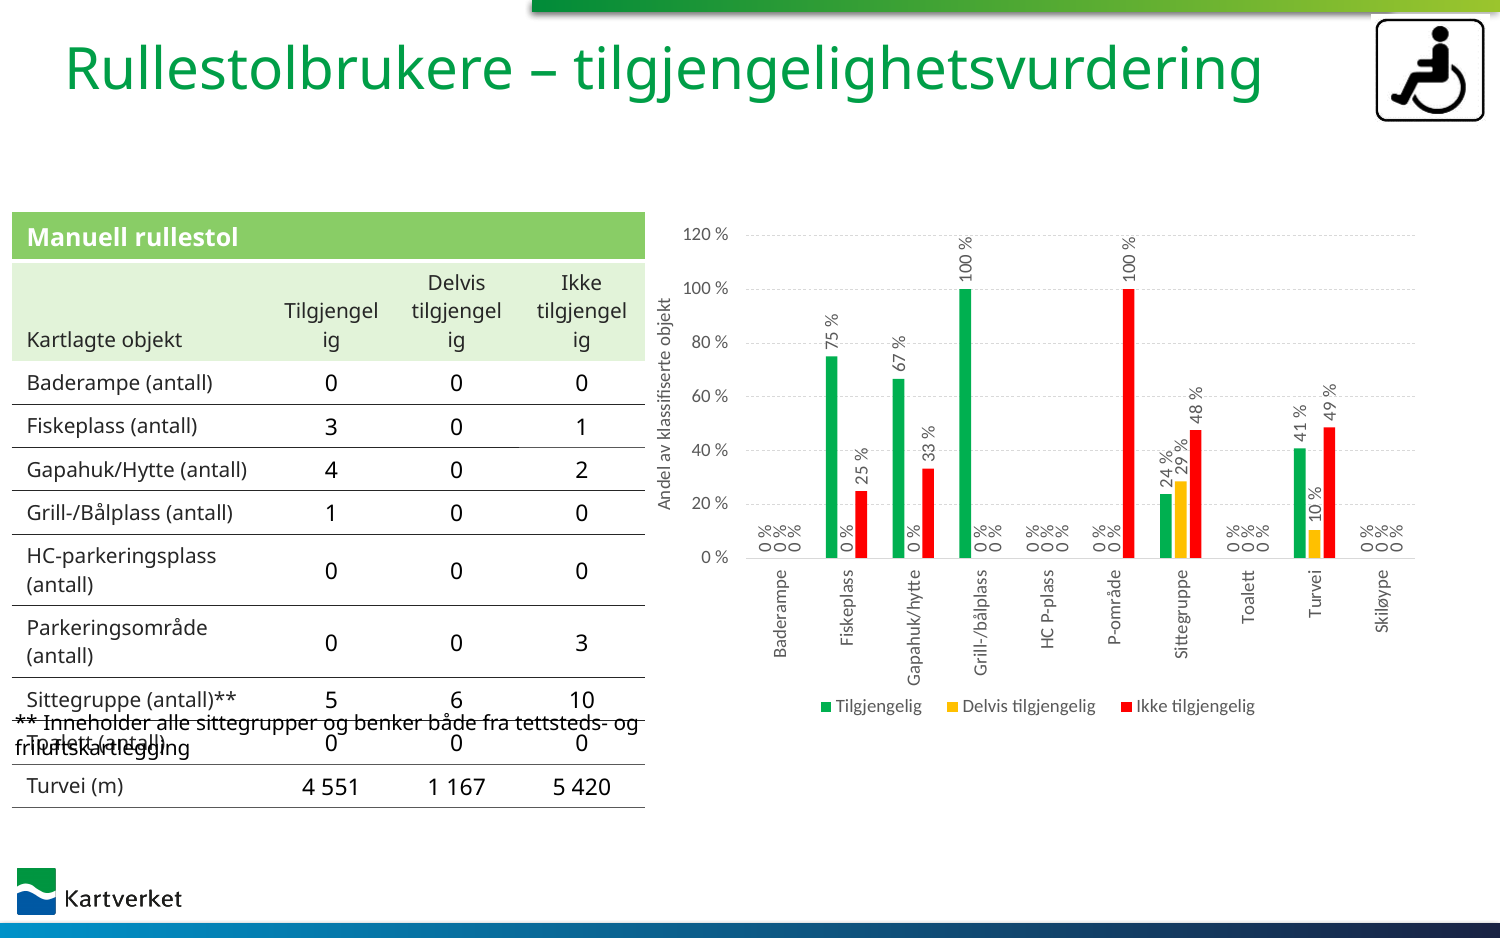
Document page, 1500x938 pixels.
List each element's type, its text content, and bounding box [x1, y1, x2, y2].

table_cell Turvei (m) [12, 768, 269, 807]
table_cell 0 [394, 448, 519, 490]
picture [1371, 13, 1491, 127]
table_cell 10 [519, 678, 638, 702]
table_cell Sittegruppe (antall)** [12, 678, 269, 702]
table_cell Kartlagte objekt [12, 263, 269, 361]
table_cell Baderampe (antall) [12, 361, 269, 404]
table_cell 0 [269, 535, 394, 605]
table_cell 5 [269, 678, 394, 702]
table_cell 1 167 [394, 768, 519, 807]
table_cell 0 [394, 405, 519, 447]
table_cell 0 [269, 606, 394, 677]
table_cell 0 [519, 361, 638, 404]
table_header Manuell rullestol [12, 212, 645, 259]
table_cell 4 [269, 448, 394, 490]
table_cell 5 420 [519, 768, 645, 807]
table_cell 0 [394, 491, 519, 534]
text_box Rullestolbrukere – tilgjengelighetsvurdering [49, 12, 1372, 109]
table_cell 0 [519, 491, 638, 534]
table_cell 2 [519, 448, 638, 490]
table_cell 0 [394, 535, 519, 605]
picture [643, 218, 1426, 728]
table_cell 0 [269, 361, 394, 404]
table_cell Parkeringsområde (antall) [12, 606, 269, 677]
table_cell 3 [269, 405, 394, 447]
table_cell HC-parkeringsplass (antall) [12, 535, 269, 605]
table_cell Tilgjengelig [269, 263, 394, 361]
table_cell Ikke tilgjengelig [519, 263, 638, 361]
table_cell Grill-/Bålplass (antall) [12, 491, 269, 534]
text_box ** Inneholder alle sittegrupper og benker både fra tettsteds- og friluftskartlegging [0, 702, 745, 768]
table_cell 0 [394, 606, 519, 677]
table_cell 1 [519, 405, 638, 447]
table_cell Delvis tilgjengelig [394, 263, 519, 361]
table_cell 1 [269, 491, 394, 534]
table_cell Fiskeplass (antall) [12, 405, 269, 447]
table_cell 4 551 [269, 768, 394, 807]
table_cell Gapahuk/Hytte (antall) [12, 448, 269, 490]
table_cell 0 [394, 361, 519, 404]
table_cell 6 [394, 678, 519, 702]
table_cell 0 [519, 535, 638, 605]
table_cell 3 [519, 606, 638, 677]
